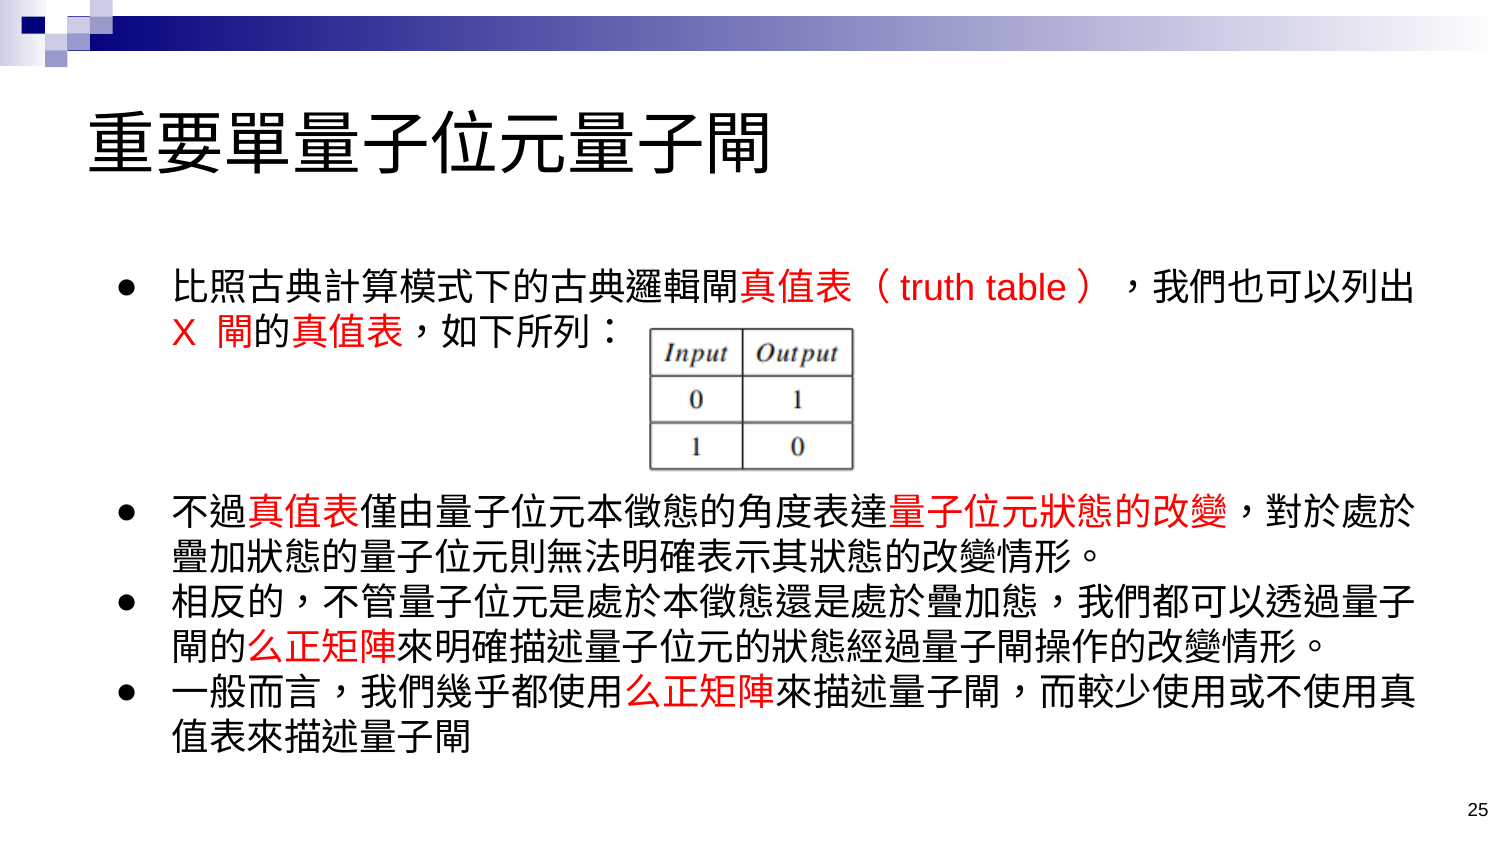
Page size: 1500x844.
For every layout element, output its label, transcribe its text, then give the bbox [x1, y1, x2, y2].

slide_number 25 [1149, 796, 1500, 827]
picture [634, 318, 866, 484]
text_box 比照古典計算模式下的古典邏輯閘真值表（truth table），我們也可以列出 X 閘的真值表，如下所列： 不過真值表僅由量子位元本徵態的角度表達量子位元狀態的改變，對於處於疊加狀態的量子位元則無法明確表示其狀態的改變情形。 相反的，不管量子位元是處於本徵態還是處於疊加態，我們都可以透過量子閘的么正矩陣來明確描述量子位元的狀態經過量子閘操作的改變情形。 一般而言，我們幾乎都使用么正矩陣來描述量子閘，而較少使用或不使用真值表來描述量子閘 [81, 248, 1432, 774]
title 重要單量子位元量子閘 [75, 56, 1425, 226]
